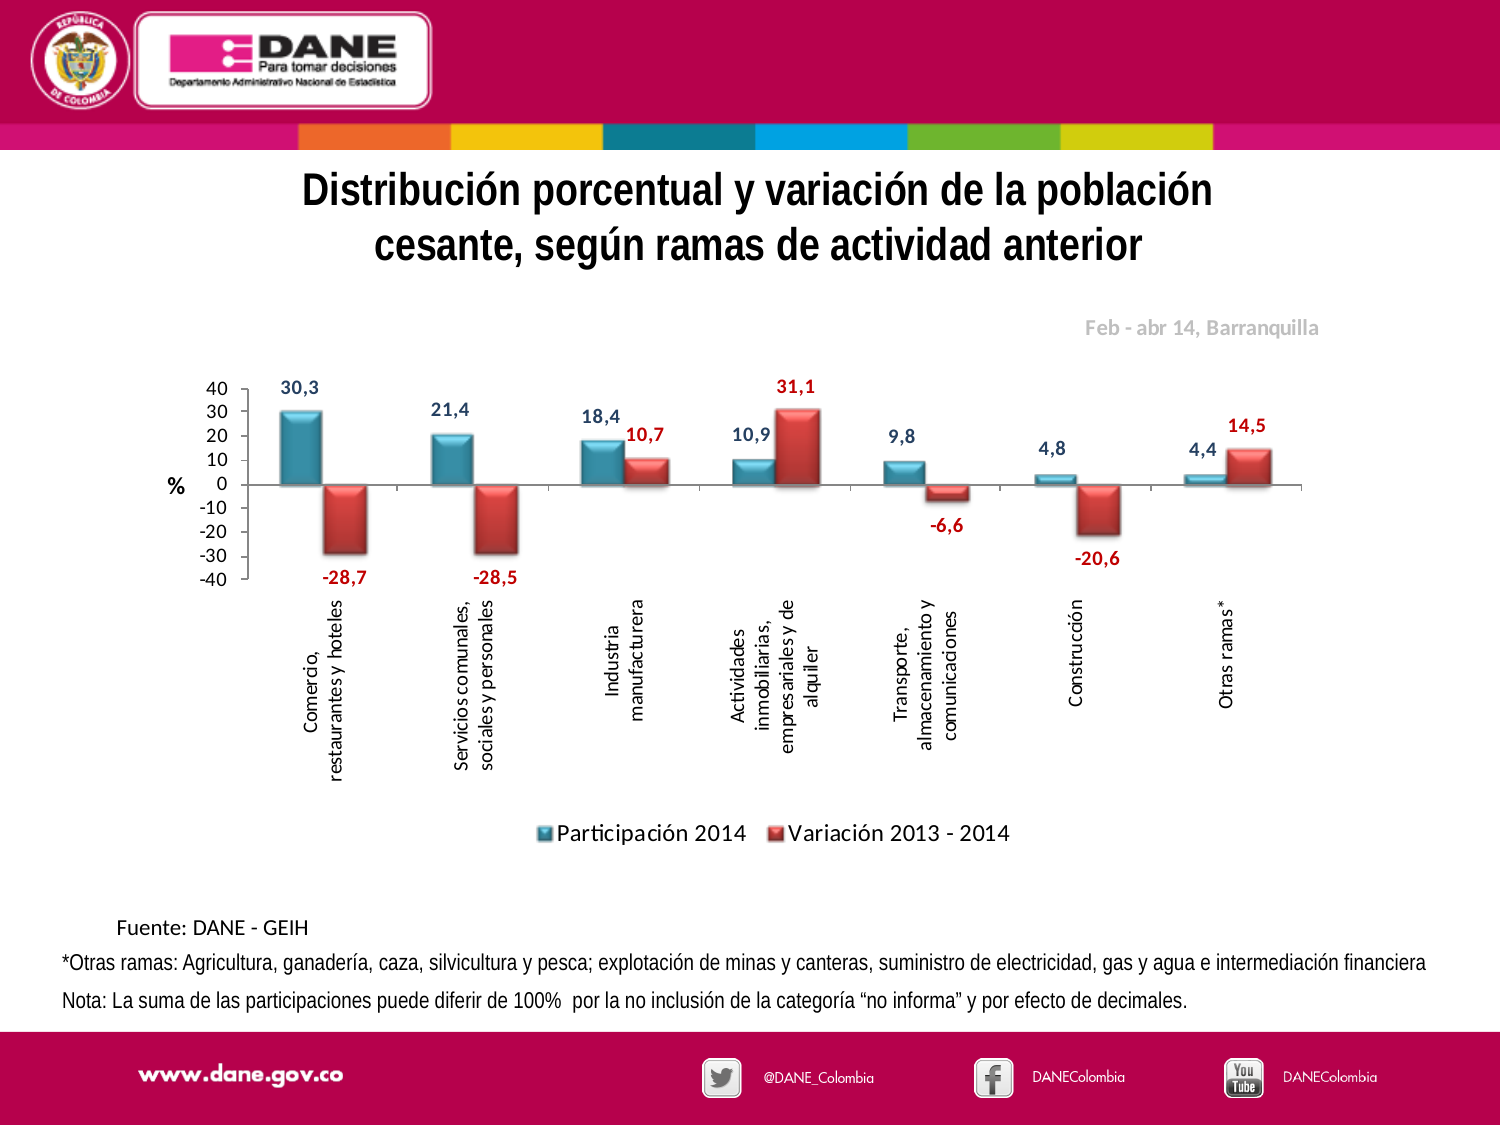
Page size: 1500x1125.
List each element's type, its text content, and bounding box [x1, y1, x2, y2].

picture [1224, 1058, 1377, 1098]
picture [124, 310, 1328, 858]
text_box Fuente: DANE - GEIH [101, 905, 330, 940]
picture [124, 1054, 361, 1100]
picture [0, 0, 1500, 150]
text_box Distribución porcentual y variación de la población cesante, según ramas de actividad anterior [215, 152, 1302, 278]
text_box *Otras ramas: Agricultura, ganadería, caza, silvicultura y pesca; explotación de minas y canteras, suministro de electricidad, gas y agua e intermediación financiera Nota: La suma de las participaciones puede diferir de 100% por la no inclusión de la categoría “no informa” y por efecto de decimales. [47, 940, 1471, 1023]
picture [702, 1058, 874, 1098]
picture [974, 1058, 1125, 1098]
